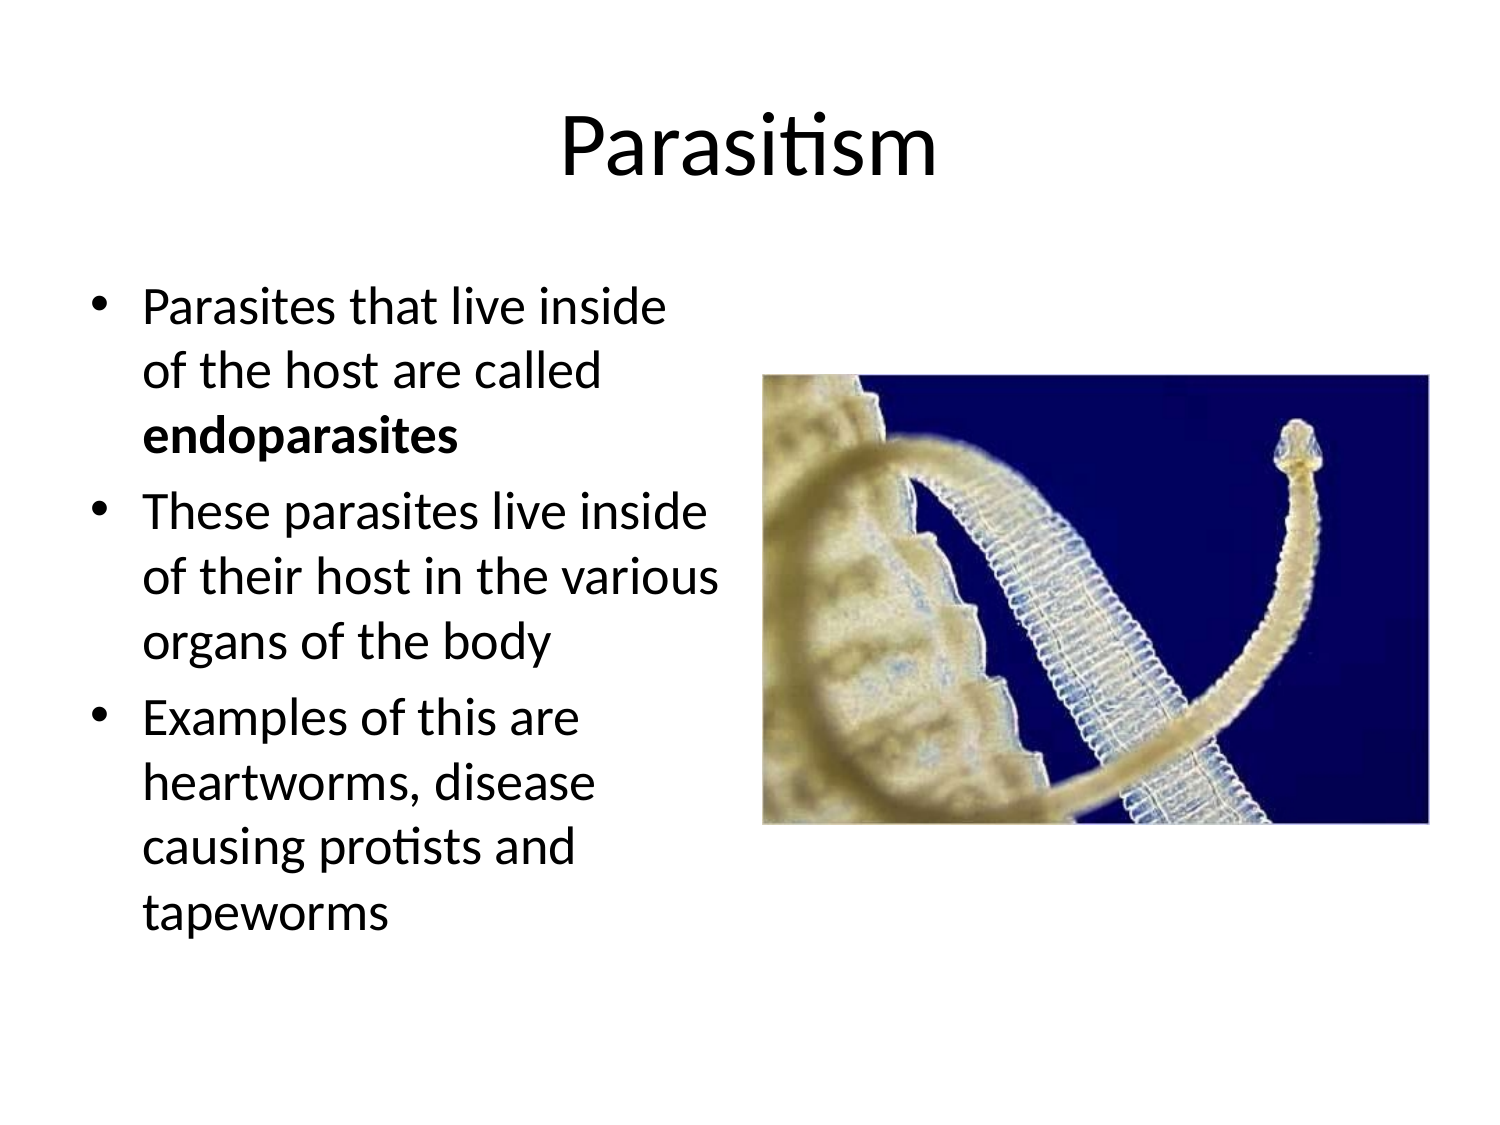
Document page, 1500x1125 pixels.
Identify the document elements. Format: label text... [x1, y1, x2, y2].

list Parasites that live inside of the host are called endoparasites These parasites live inside of their host in the various organs of the body Examples of this are heartworms, disease causing protists and tapeworms [75, 262, 738, 1005]
title Parasitism [75, 45, 1425, 233]
picture [762, 374, 1430, 826]
